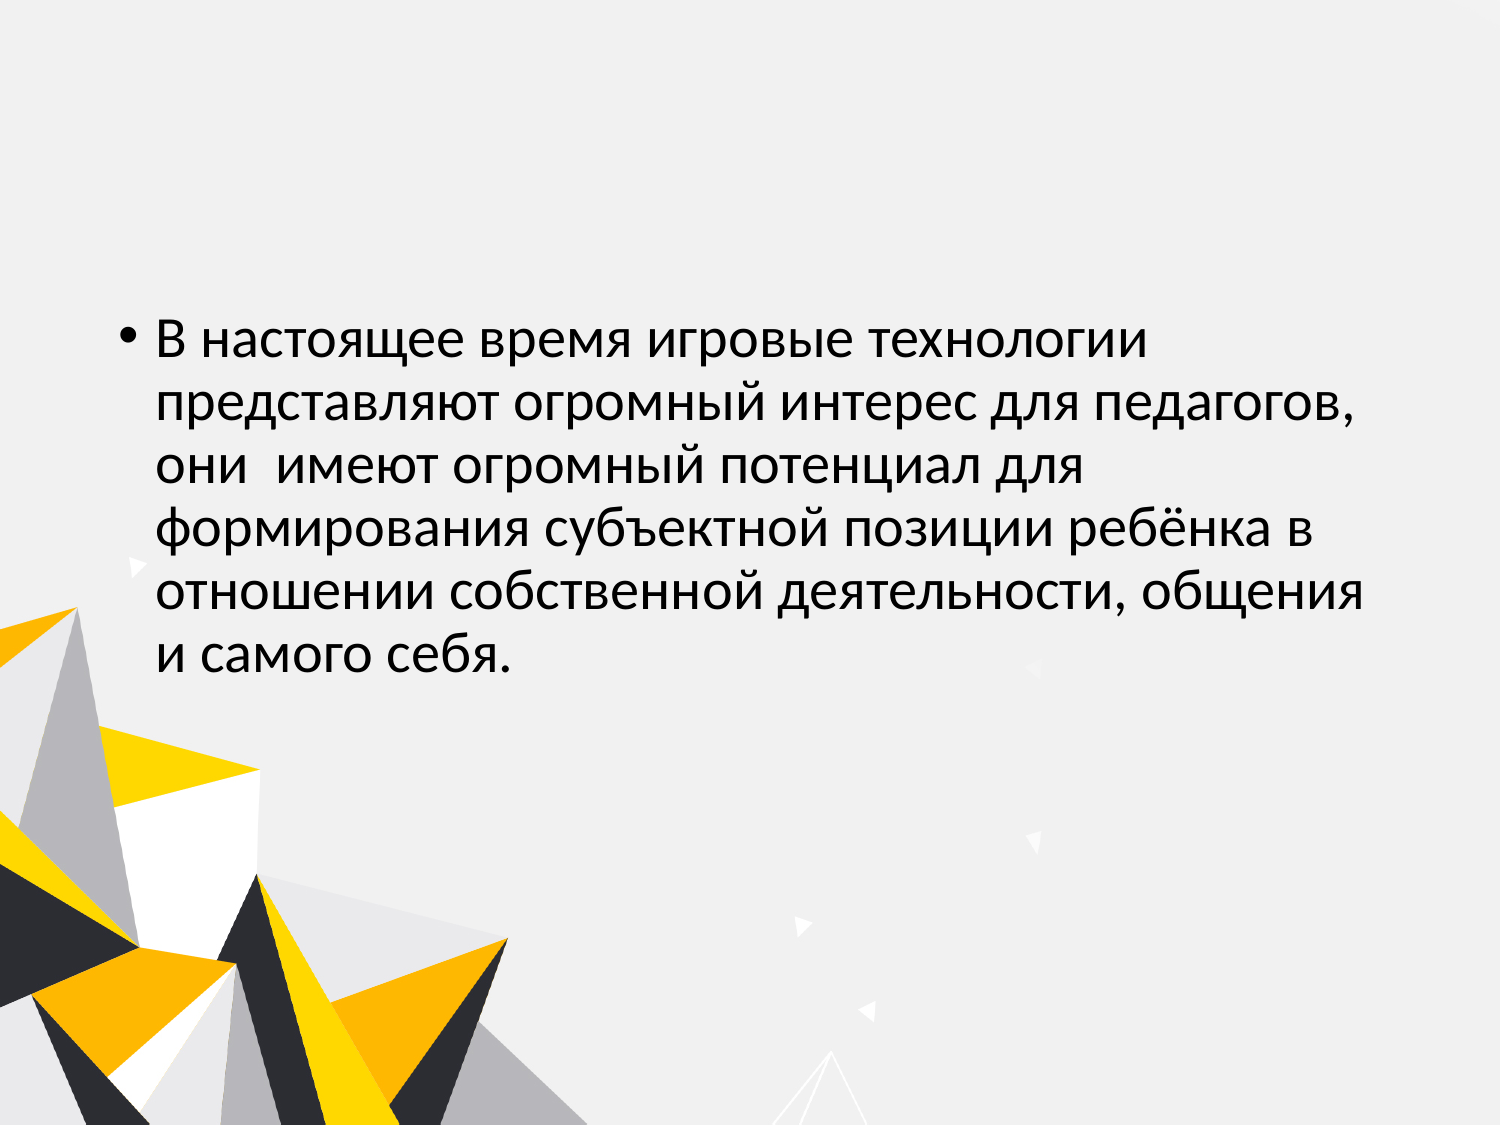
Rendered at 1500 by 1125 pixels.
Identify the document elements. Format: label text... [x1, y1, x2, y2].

picture [0, 0, 1500, 1125]
list В настоящее время игровые технологии представляют огромный интерес для педагогов, они имеют огромный потенциал для формирования субъектной позиции ребёнка в отношении собственной деятельности, общения и самого себя. [103, 299, 1397, 1014]
